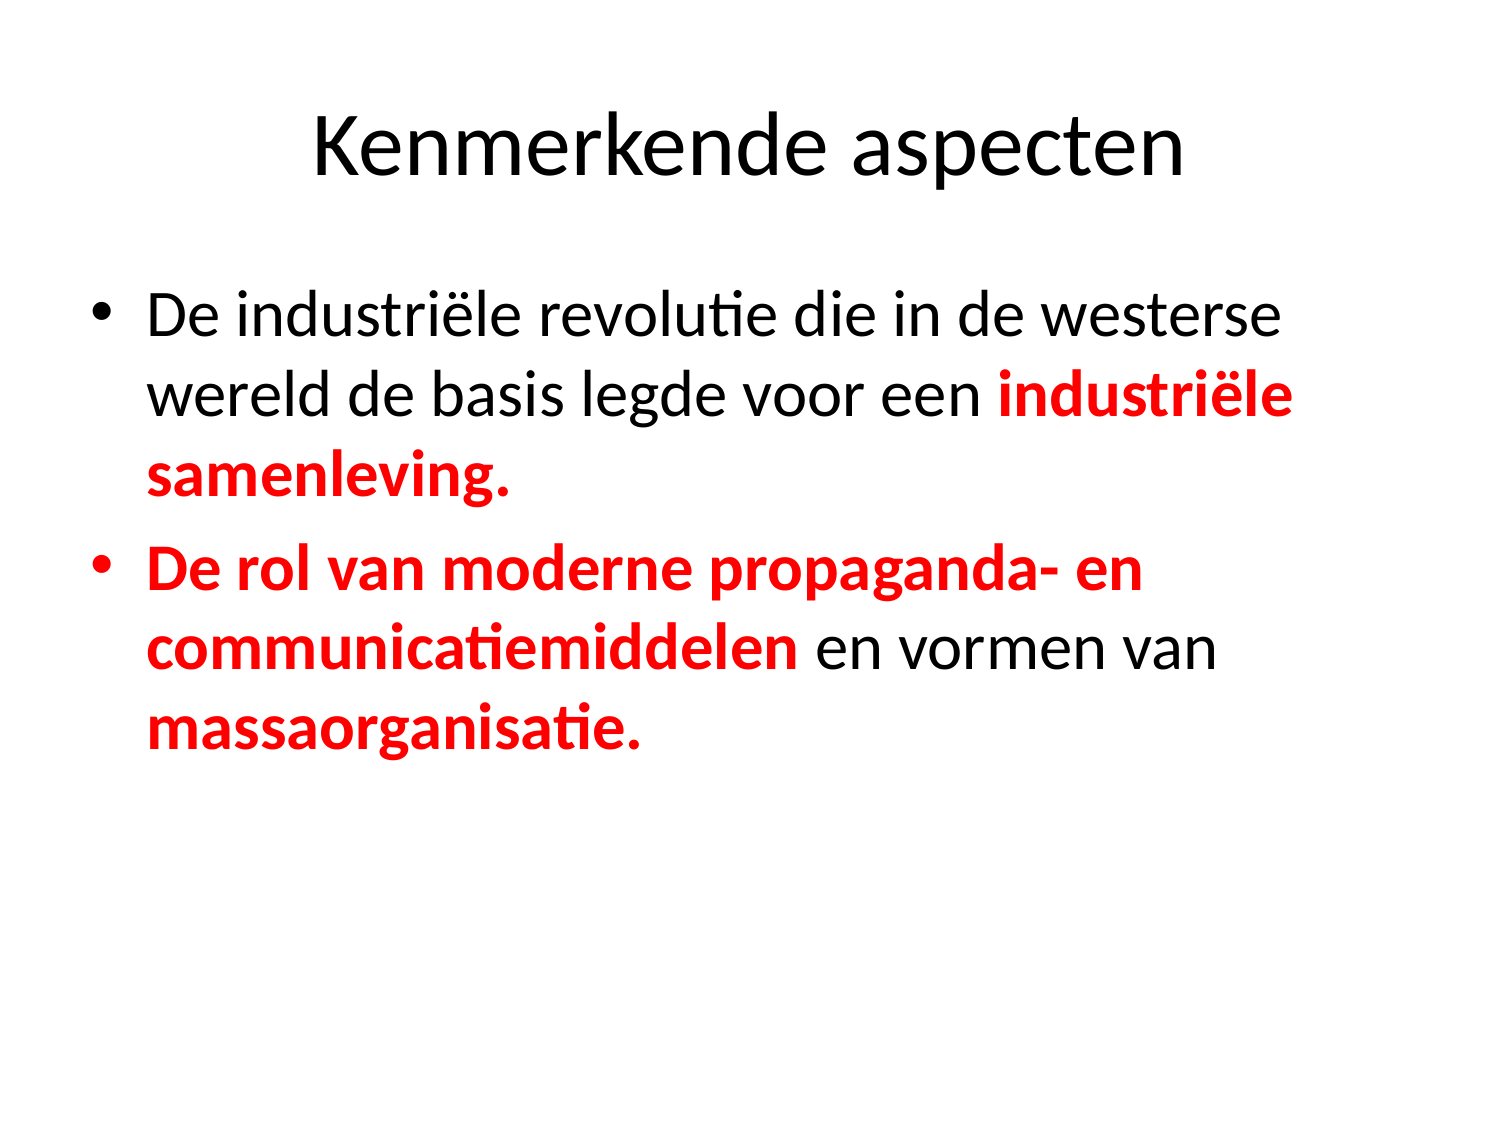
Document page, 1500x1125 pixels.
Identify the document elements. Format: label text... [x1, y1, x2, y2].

title Kenmerkende aspecten [75, 45, 1425, 233]
list De industriële revolutie die in de westerse wereld de basis legde voor een industriële samenleving. De rol van moderne propaganda- en communicatiemiddelen en vormen van massaorganisatie. [75, 262, 1425, 1005]
